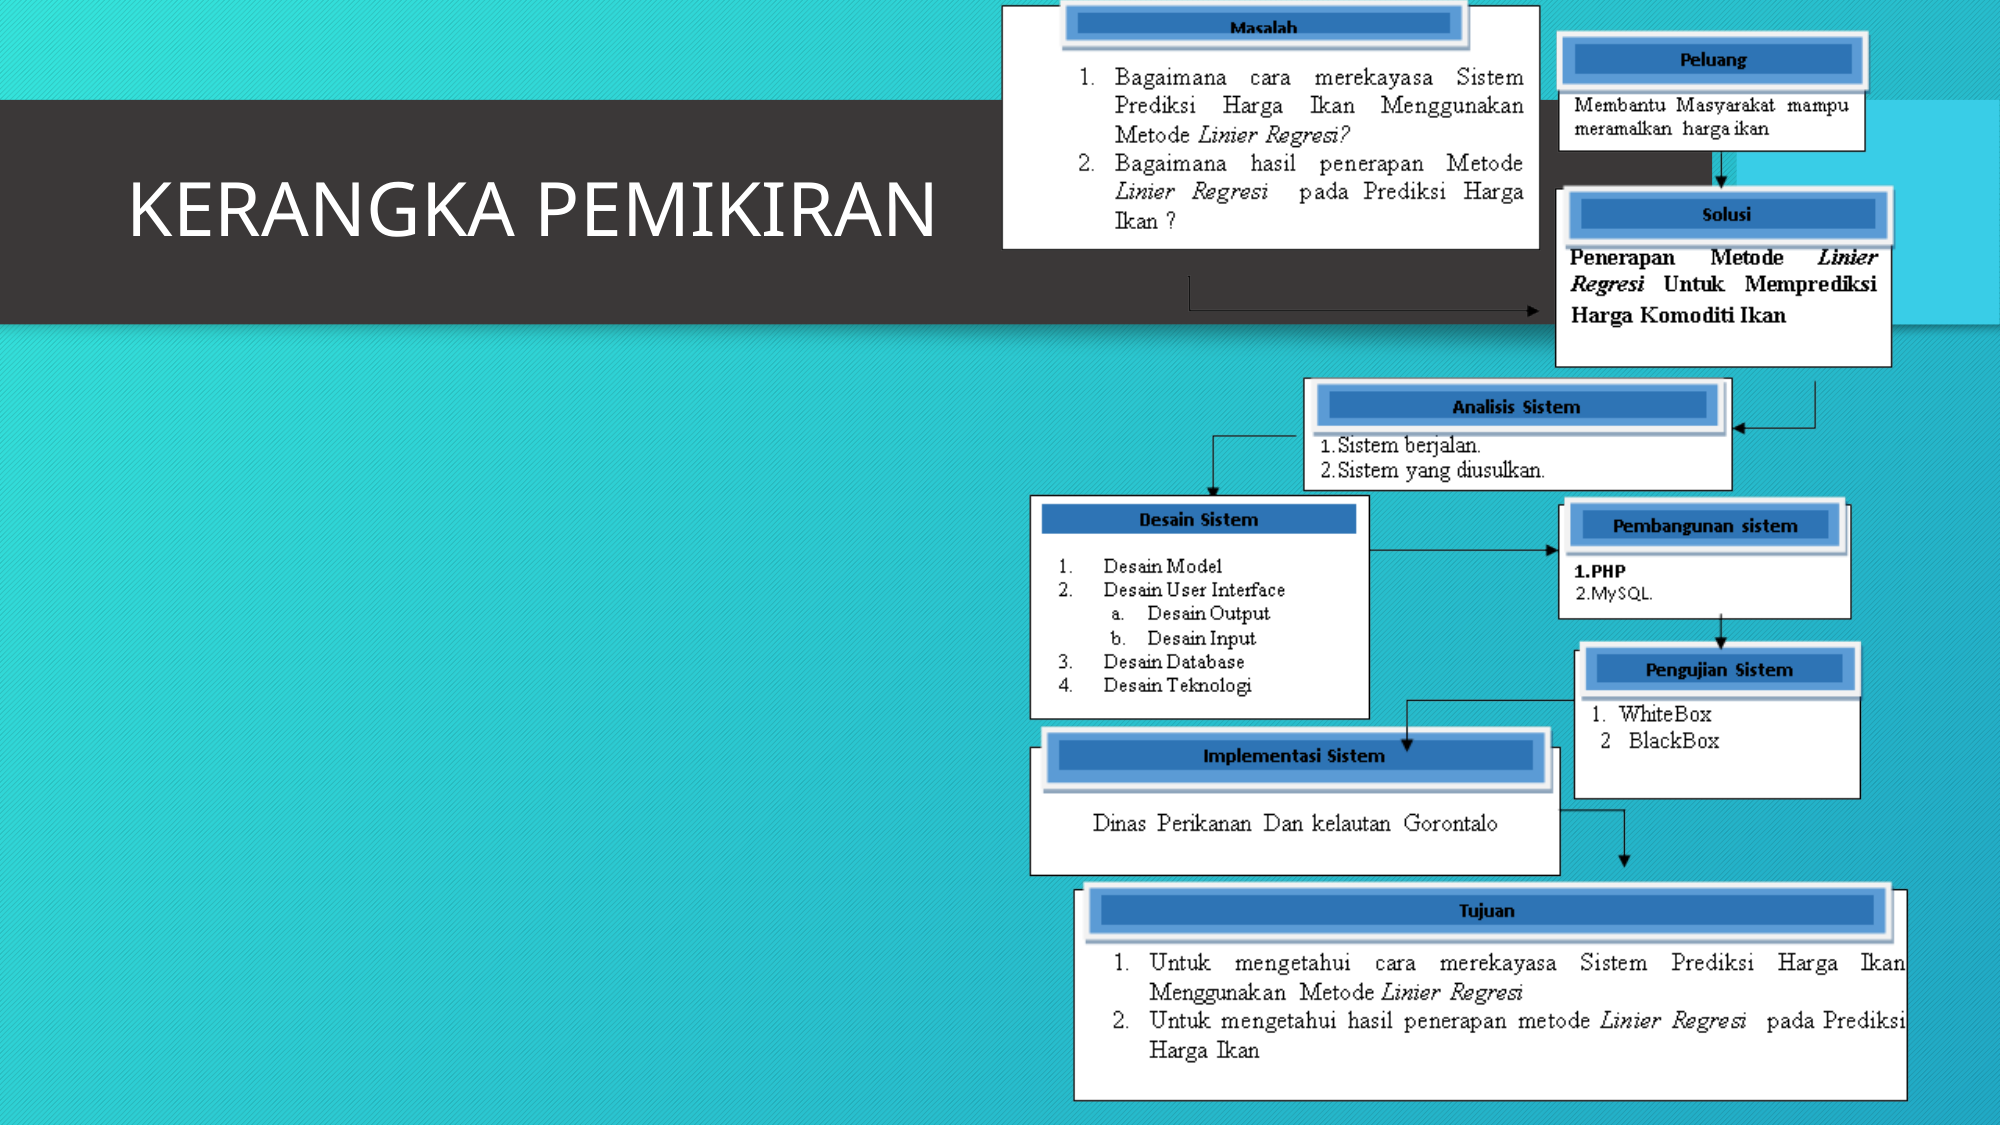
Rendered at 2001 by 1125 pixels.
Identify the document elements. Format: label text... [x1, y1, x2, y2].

picture [0, 0, 2000, 1105]
title KERANGKA PEMIKIRAN [111, 123, 1000, 301]
